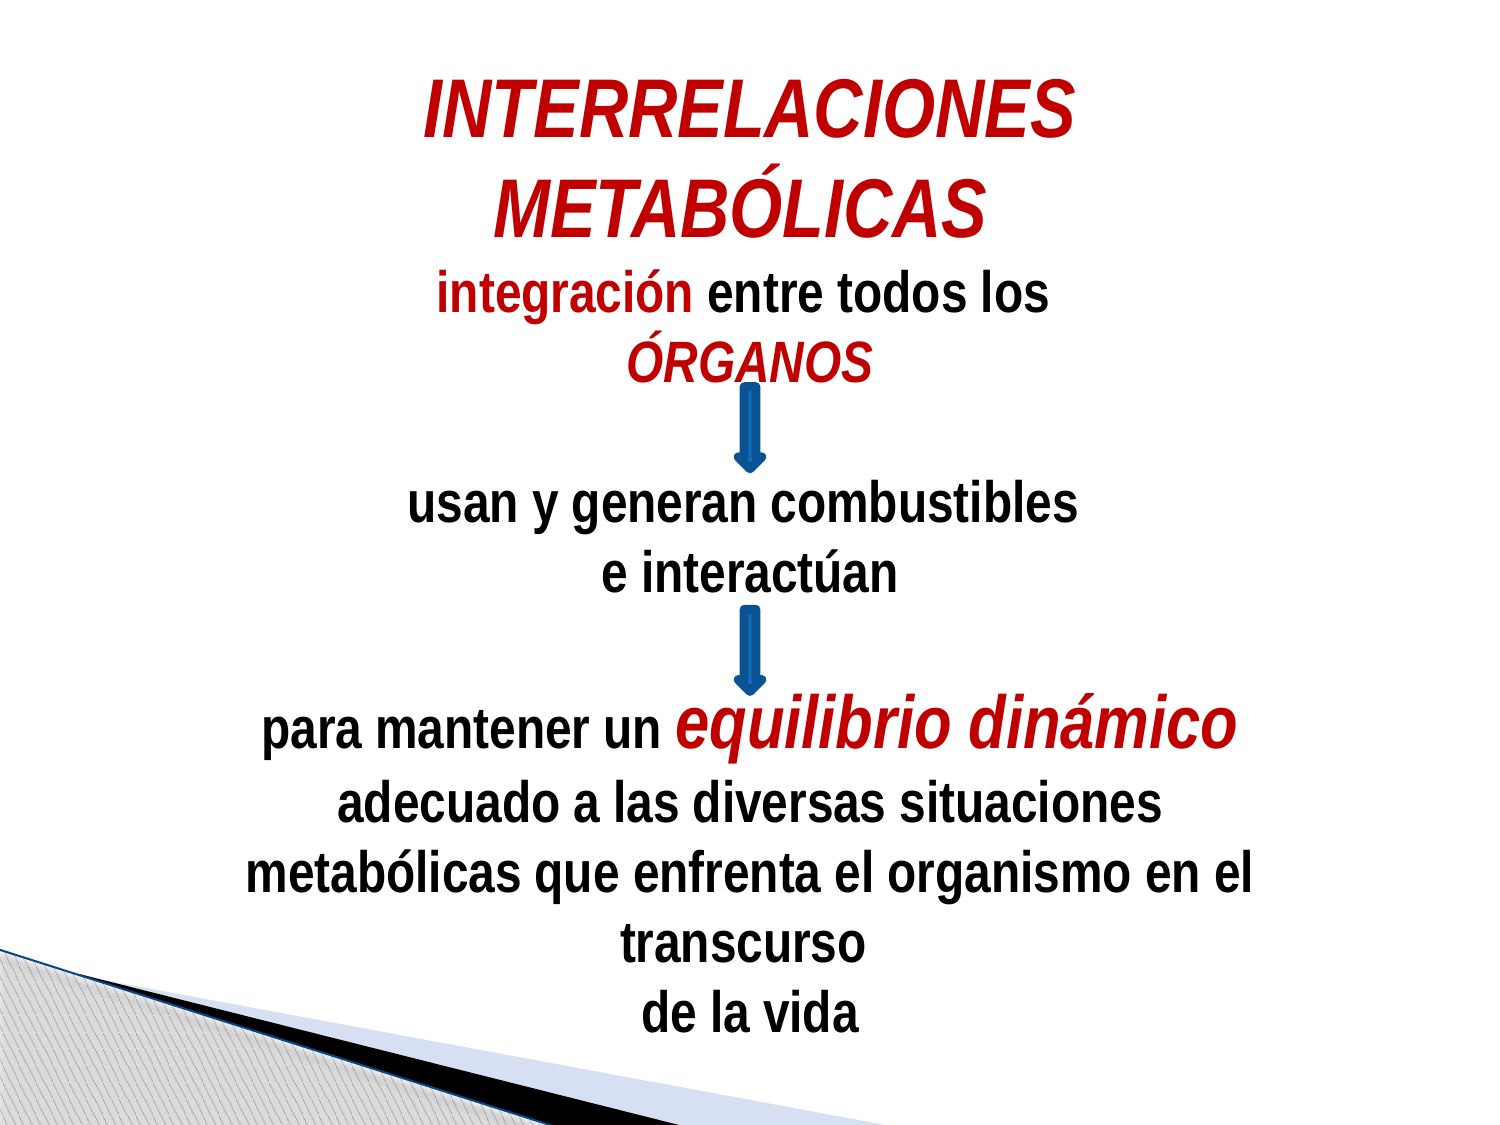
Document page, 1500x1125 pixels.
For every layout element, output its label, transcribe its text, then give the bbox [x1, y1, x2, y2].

text_box [733, 604, 767, 696]
text_box [733, 382, 767, 474]
text_box INTERRELACIONES METABÓLICAS integración entre todos los ÓRGANOS usan y generan combustibles e interactúan para mantener un equilibrio dinámico adecuado a las diversas situaciones metabólicas que enfrenta el organismo en el transcurso de la vida [222, 46, 1278, 1052]
